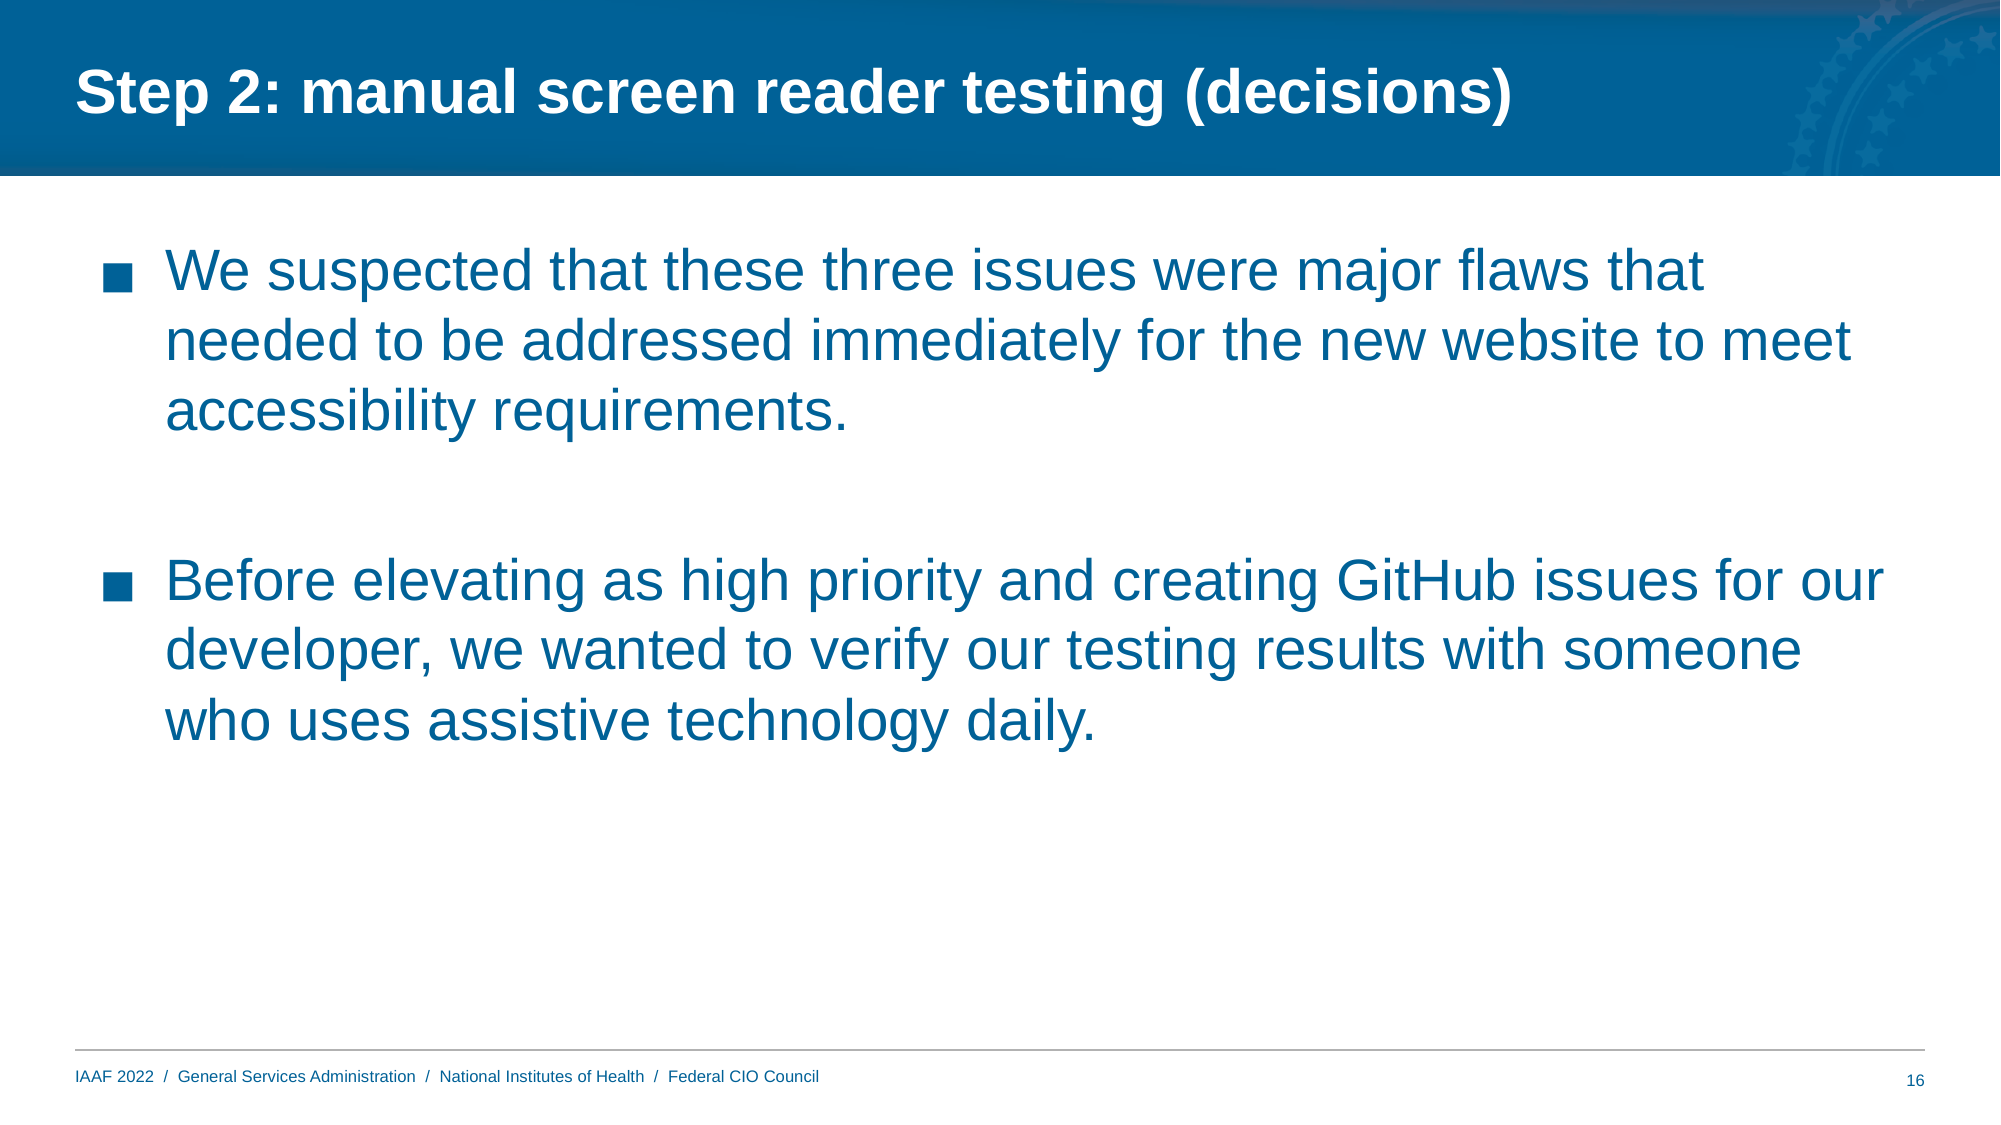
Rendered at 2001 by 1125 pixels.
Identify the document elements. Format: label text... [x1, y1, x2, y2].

picture [0, 0, 2000, 176]
slide_number 16 [1880, 1065, 1925, 1095]
title Step 2: manual screen reader testing (decisions) [75, 52, 1800, 128]
picture [0, 168, 666, 176]
list We suspected that these three issues were major flaws that needed to be addressed immediately for the new website to meet accessibility requirements. Before elevating as high priority and creating GitHub issues for our developer, we wanted to verify our testing results with someone who uses assistive technology daily. [75, 224, 1925, 1035]
